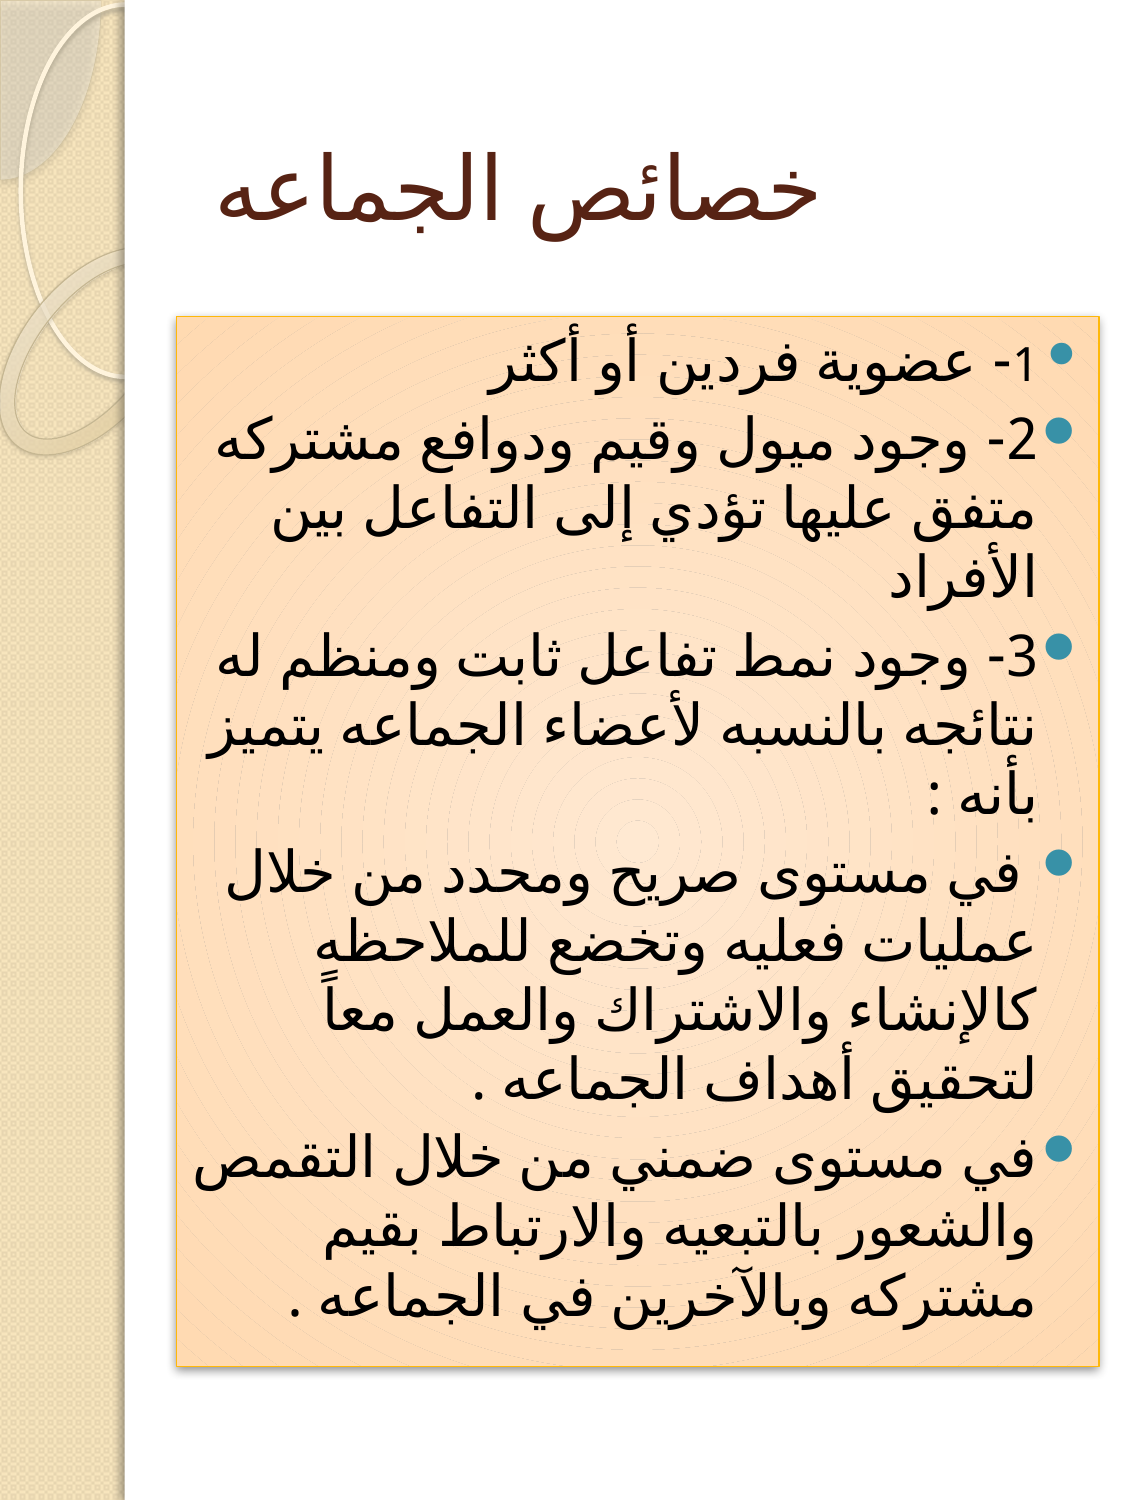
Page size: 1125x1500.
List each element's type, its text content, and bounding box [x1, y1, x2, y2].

title خصائص الجماعه [176, 60, 1100, 310]
list 1- عضوية فردين أو أكثر 2- وجود ميول وقيم ودوافع مشتركه متفق عليها تؤدي إلى التفاعل بين الأفراد 3- وجود نمط تفاعل ثابت ومنظم له نتائجه بالنسبه لأعضاء الجماعه يتميز بأنه : في مستوى صريح ومحدد من خلال عمليات فعليه وتخضع للملاحظه كالإنشاء والاشتراك والعمل معاً لتحقيق أهداف الجماعه . في مستوى ضمني من خلال التقمص والشعور بالتبعيه والارتباط بقيم مشتركه وبالآخرين في الجماعه . [176, 316, 1100, 1367]
